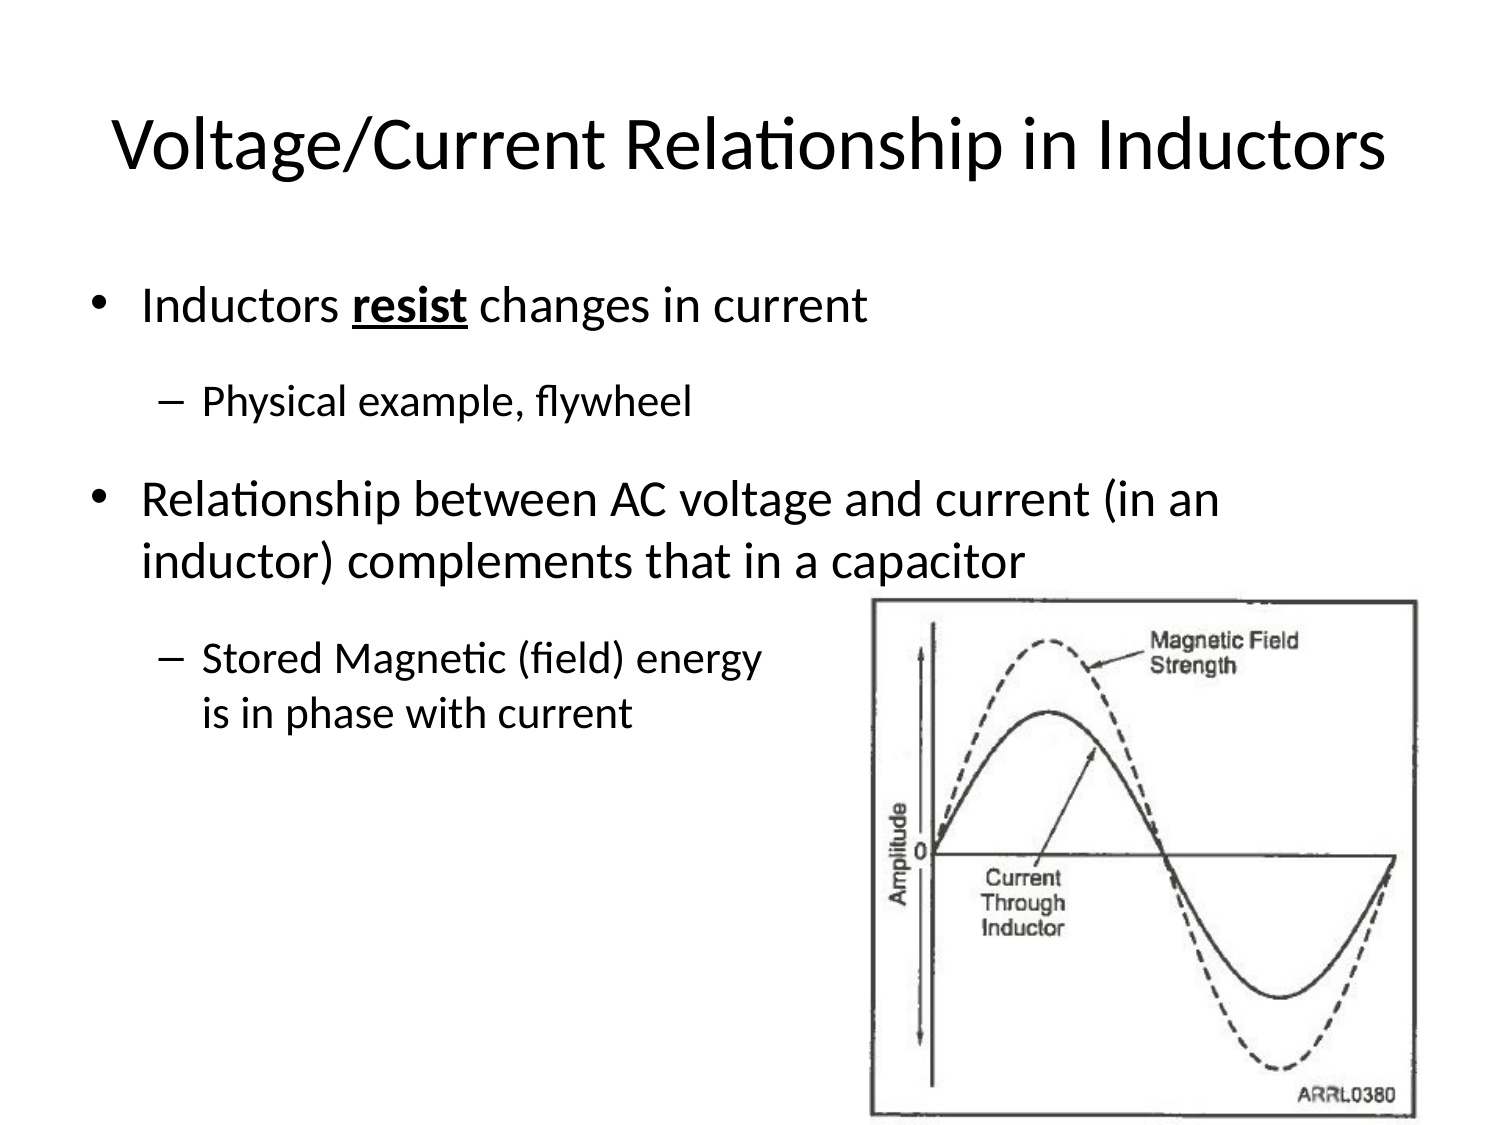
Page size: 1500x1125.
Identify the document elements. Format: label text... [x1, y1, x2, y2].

picture [857, 588, 1426, 1125]
list Inductors resist changes in current Physical example, flywheel Relationship between AC voltage and current (in an inductor) complements that in a capacitor Stored Magnetic (field) energy is in phase with current [75, 262, 1425, 750]
title Voltage/Current Relationship in Inductors [75, 45, 1425, 233]
